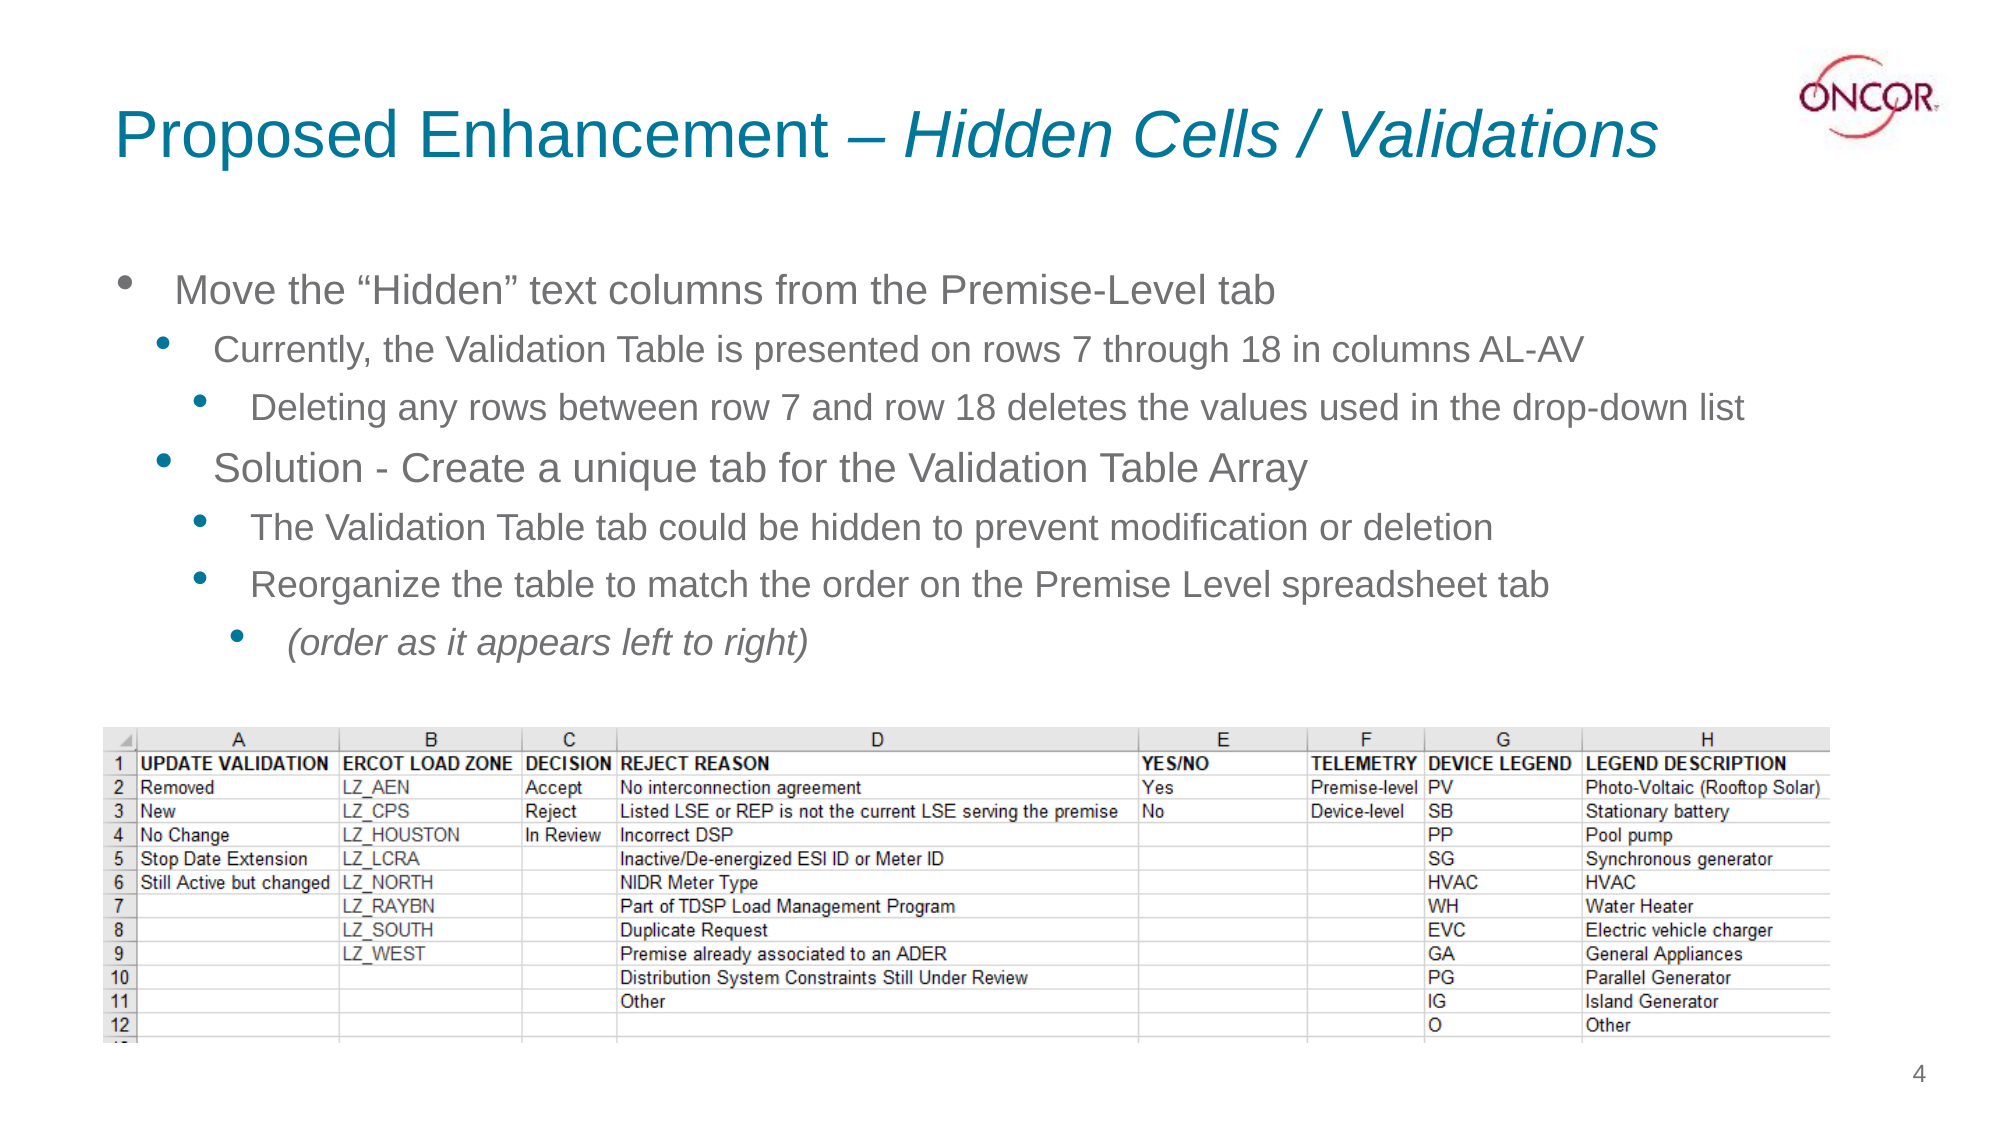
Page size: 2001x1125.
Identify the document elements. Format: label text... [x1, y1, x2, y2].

picture [0, 0, 2000, 1043]
list Move the “Hidden” text columns from the Premise-Level tab Currently, the Validation Table is presented on rows 7 through 18 in columns AL-AV Deleting any rows between row 7 and row 18 deletes the values used in the drop-down list Solution - Create a unique tab for the Validation Table Array The Validation Table tab could be hidden to prevent modification or deletion Reorganize the table to match the order on the Premise Level spreadsheet tab (order as it appears left to right) [103, 255, 1874, 643]
slide_number 4 [1412, 1042, 1942, 1103]
title Proposed Enhancement – Hidden Cells / Validations [99, 92, 1781, 198]
